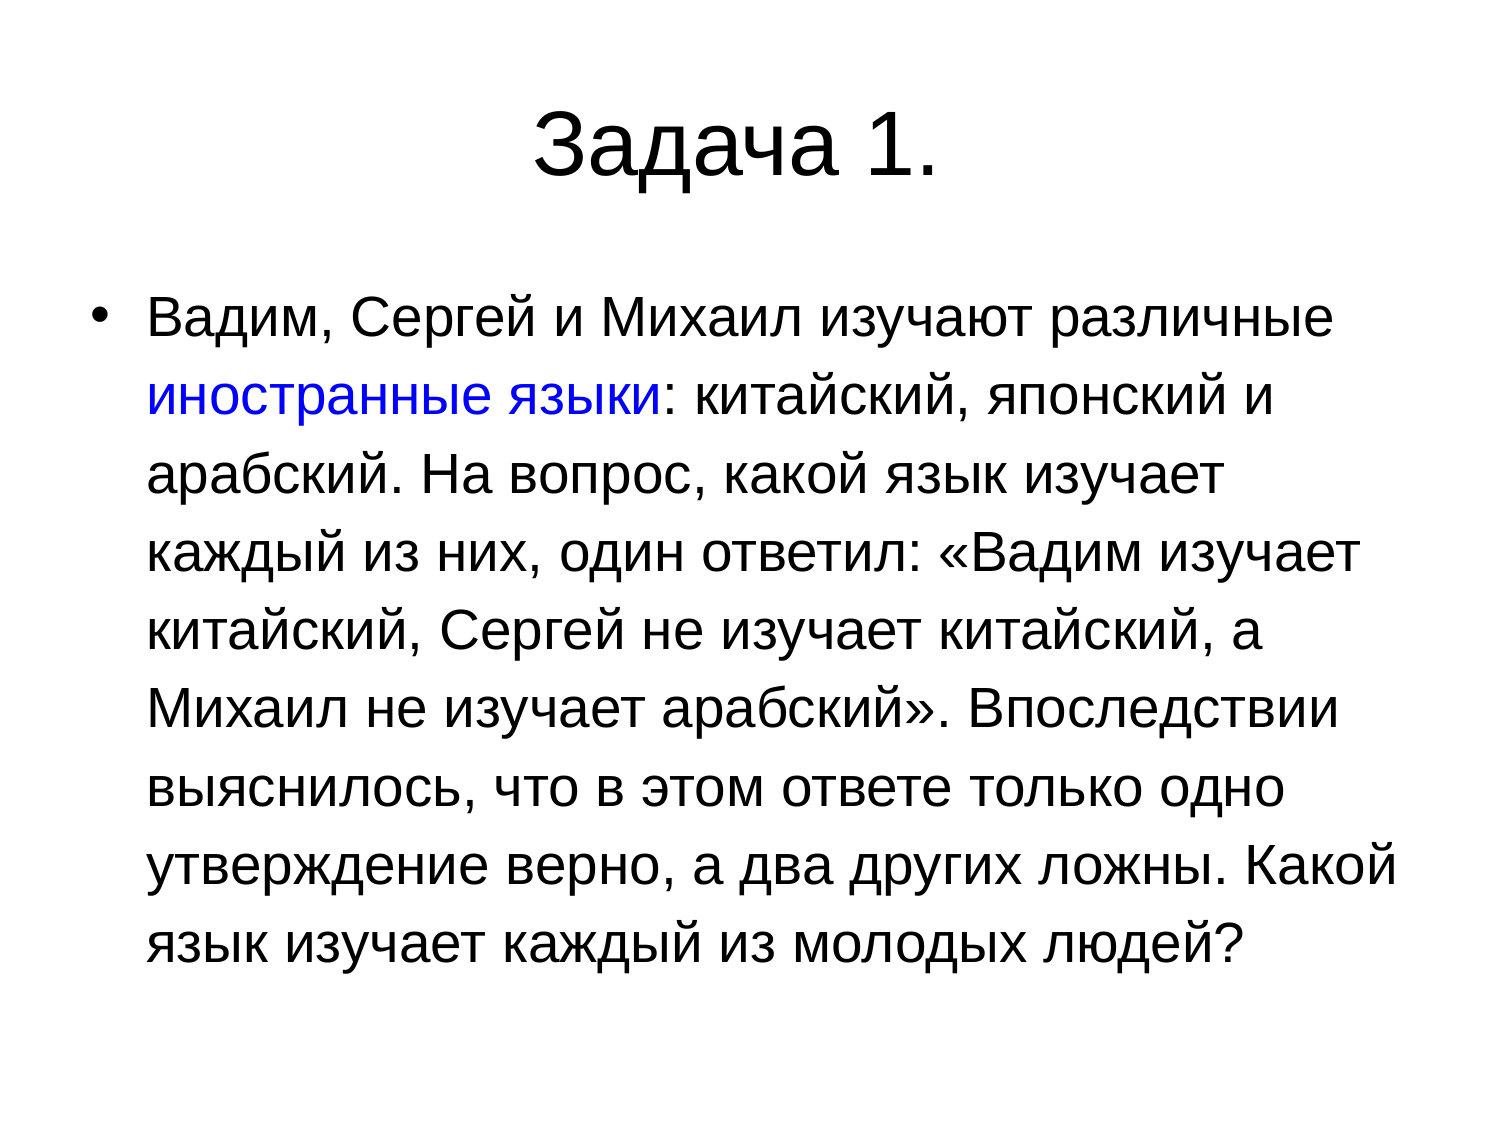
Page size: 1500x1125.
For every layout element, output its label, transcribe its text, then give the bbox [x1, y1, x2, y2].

title Задача 1. [75, 45, 1425, 233]
list Вадим, Сергей и Михаил изучают различные иностранные языки: китайский, японский и арабский. На вопрос, какой язык изучает каждый из них, один ответил: «Вадим изучает китайский, Сергей не изучает китайский, а Михаил не изучает арабский». Впоследствии выяснилось, что в этом ответе только одно утверждение верно, а два других ложны. Какой язык изучает каждый из молодых людей? [75, 262, 1425, 1005]
